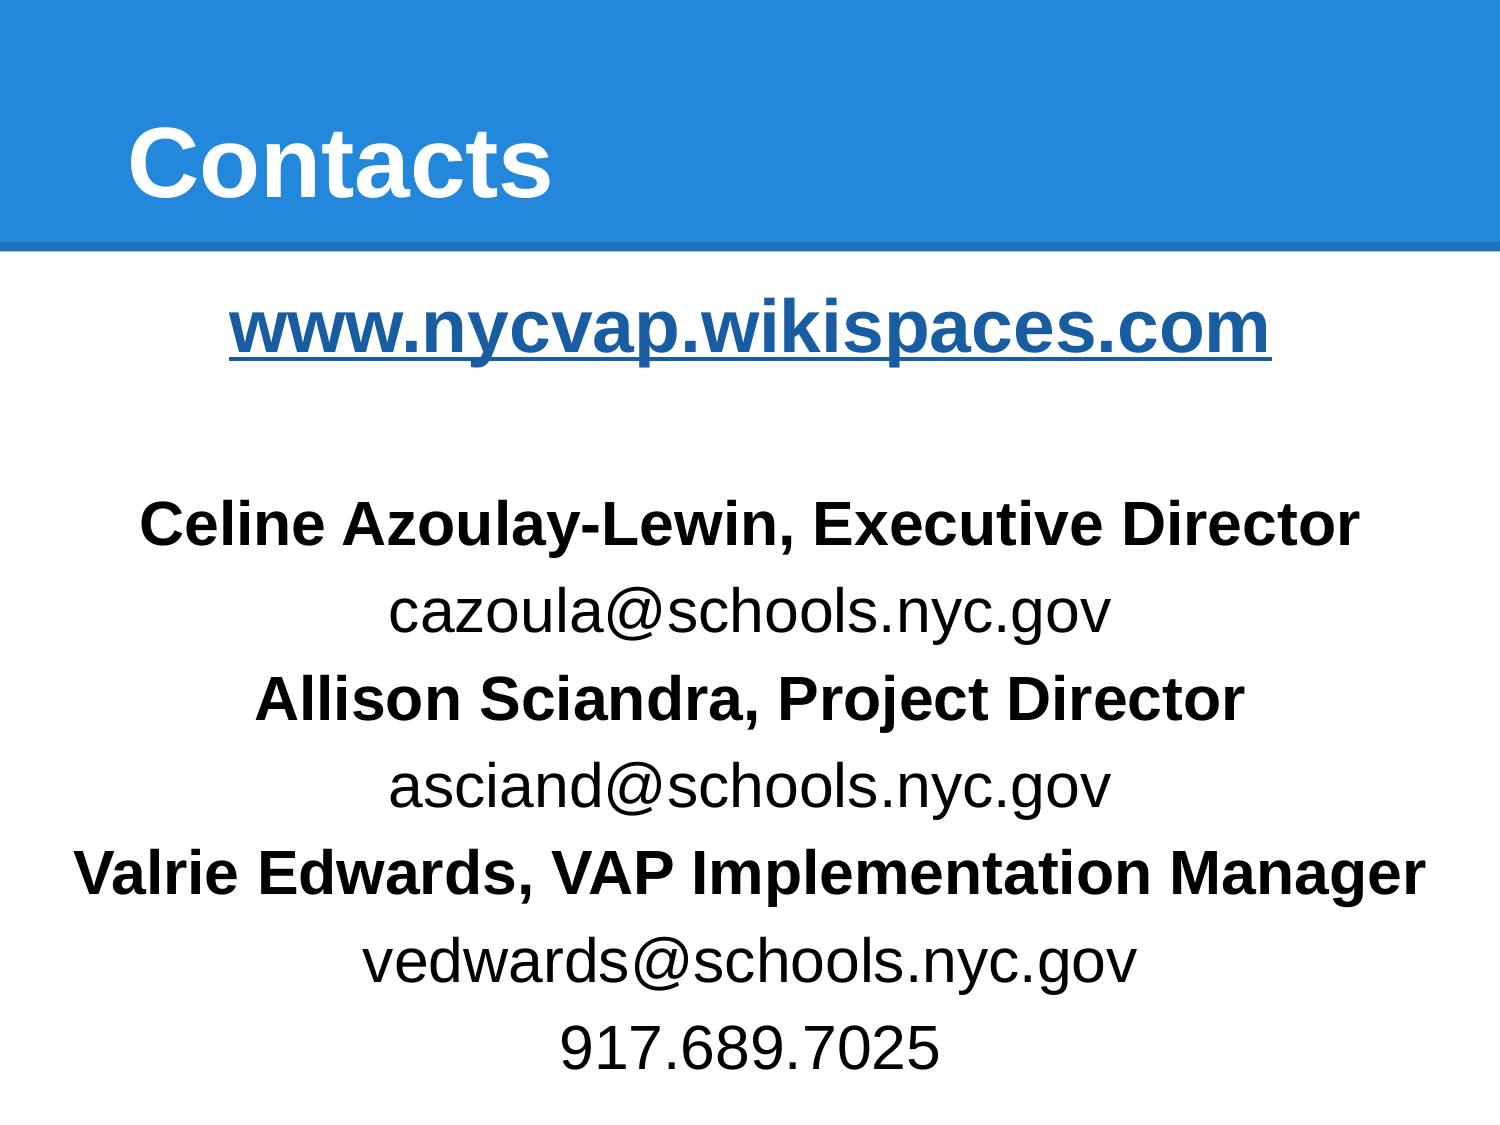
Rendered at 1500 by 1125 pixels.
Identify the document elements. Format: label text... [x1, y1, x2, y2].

list www.nycvap.wikispaces.com Celine Azoulay-Lewin, Executive Director cazoula@schools.nyc.gov Allison Sciandra, Project Director asciand@schools.nyc.gov Valrie Edwards, VAP Implementation Manager vedwards@schools.nyc.gov 917.689.7025 [40, 262, 1461, 1078]
title Contacts [75, 45, 1425, 233]
